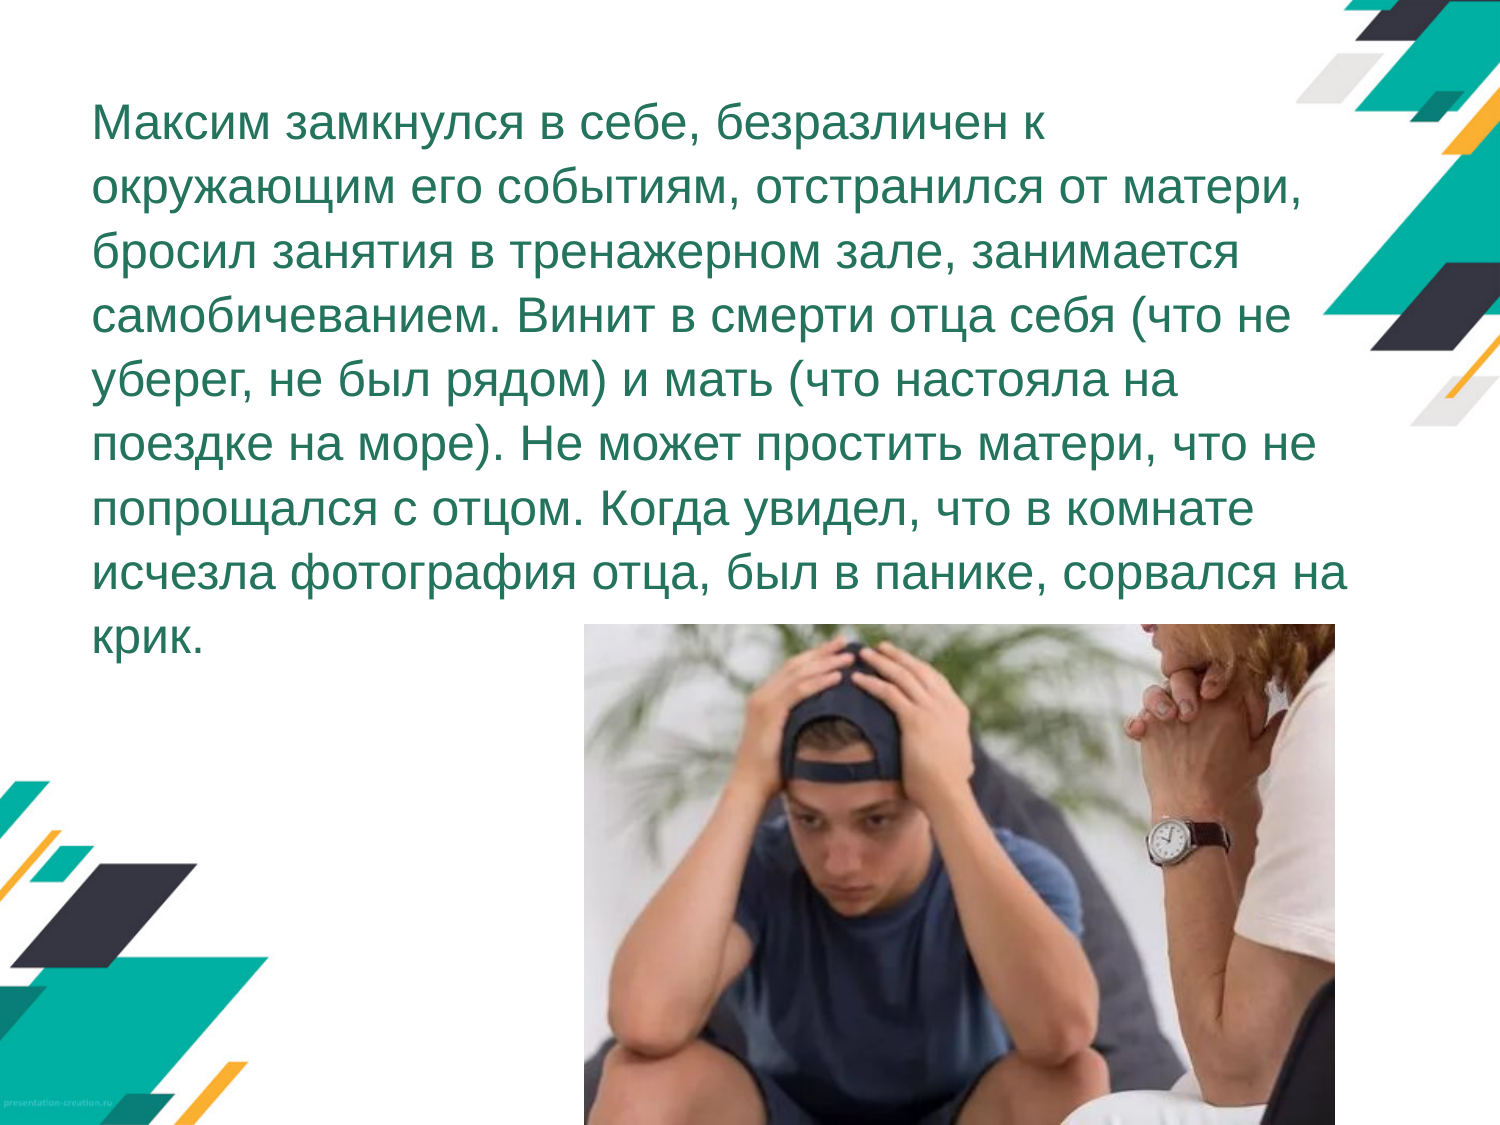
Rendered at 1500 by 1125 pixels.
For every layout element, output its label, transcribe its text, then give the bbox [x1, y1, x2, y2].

text_box Максим замкнулся в себе, безразличен к окружающим его событиям, отстранился от матери, бросил занятия в тренажерном зале, занимается самобичеванием. Винит в смерти отца себя (что не уберег, не был рядом) и мать (что настояла на поездке на море). Не может простить матери, что не попрощался с отцом. Когда увидел, что в комнате исчезла фотография отца, был в панике, сорвался на крик. [76, 78, 1376, 671]
picture [0, 0, 1500, 1125]
